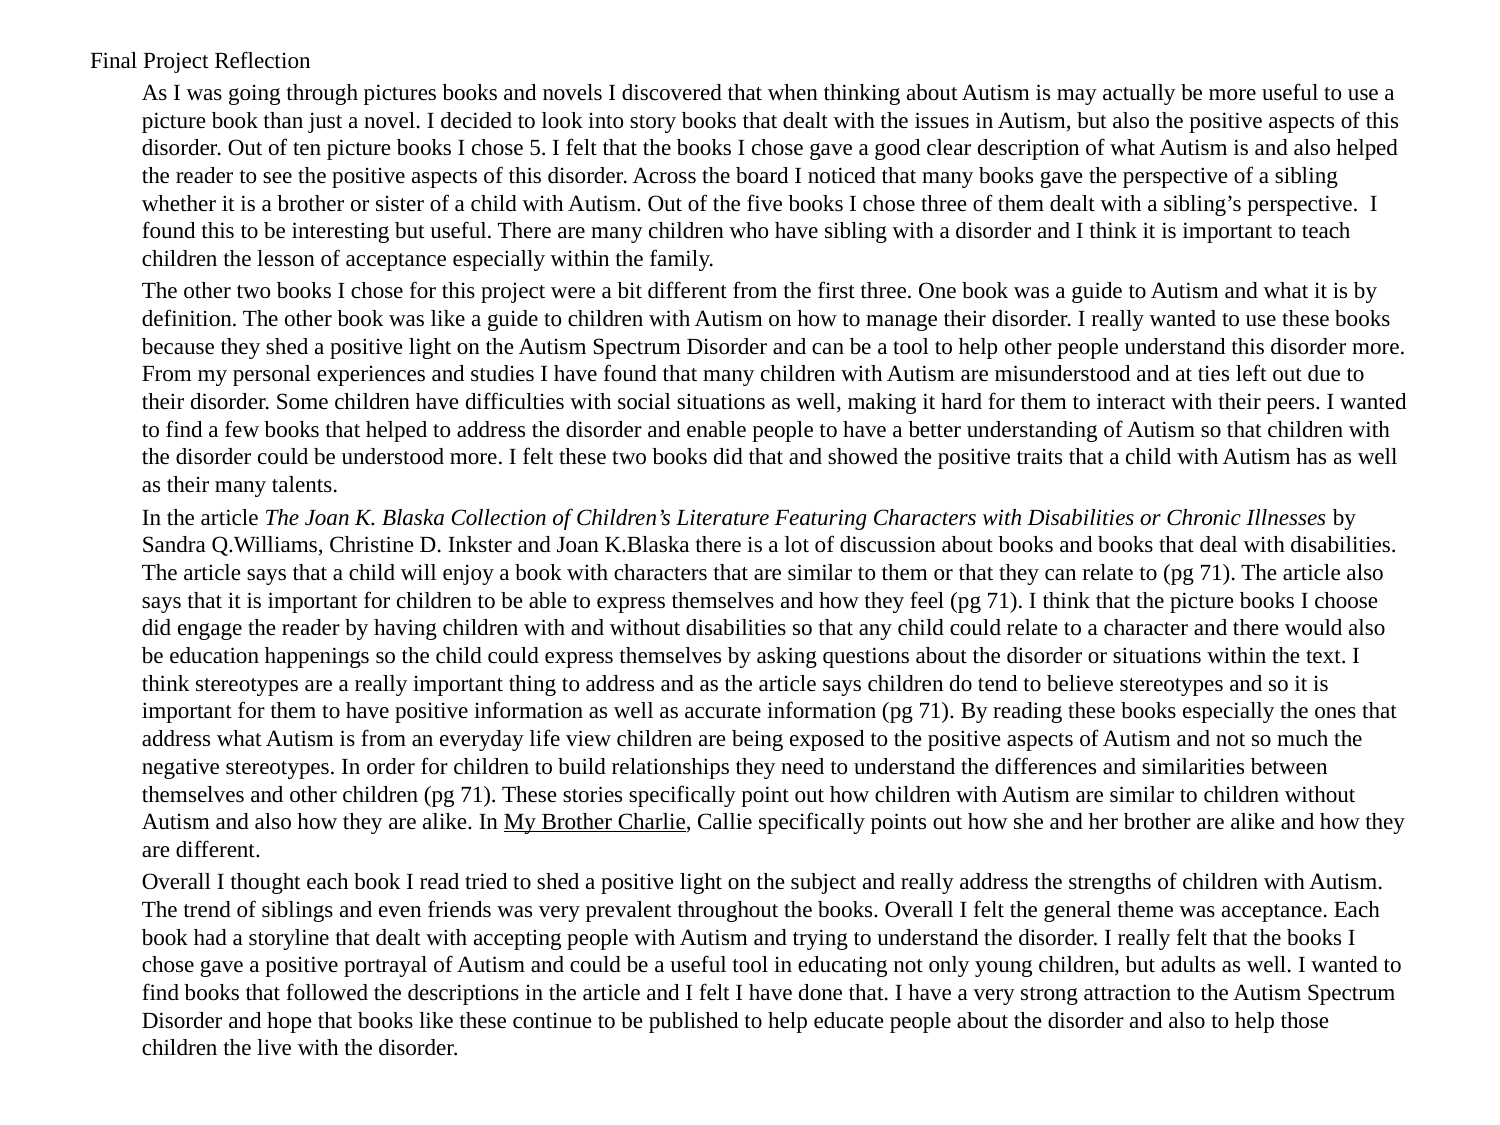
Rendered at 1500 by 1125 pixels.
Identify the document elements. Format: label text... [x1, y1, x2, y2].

list Final Project Reflection As I was going through pictures books and novels I discovered that when thinking about Autism is may actually be more useful to use a picture book than just a novel. I decided to look into story books that dealt with the issues in Autism, but also the positive aspects of this disorder. Out of ten picture books I chose 5. I felt that the books I chose gave a good clear description of what Autism is and also helped the reader to see the positive aspects of this disorder. Across the board I noticed that many books gave the perspective of a sibling whether it is a brother or sister of a child with Autism. Out of the five books I chose three of them dealt with a sibling’s perspective. I found this to be interesting but useful. There are many children who have sibling with a disorder and I think it is important to teach children the lesson of acceptance especially within the family. The other two books I chose for this project were a bit different from the first three. One book was a guide to Autism and what it is by definition. The other book was like a guide to children with Autism on how to manage their disorder. I really wanted to use these books because they shed a positive light on the Autism Spectrum Disorder and can be a tool to help other people understand this disorder more. From my personal experiences and studies I have found that many children with Autism are misunderstood and at ties left out due to their disorder. Some children have difficulties with social situations as well, making it hard for them to interact with their peers. I wanted to find a few books that helped to address the disorder and enable people to have a better understanding of Autism so that children with the disorder could be understood more. I felt these two books did that and showed the positive traits that a child with Autism has as well as their many talents. In the article The Joan K. Blaska Collection of Children’s Literature Featuring Characters with Disabilities or Chronic Illnesses by Sandra Q.Williams, Christine D. Inkster and Joan K.Blaska there is a lot of discussion about books and books that deal with disabilities. The article says that a child will enjoy a book with characters that are similar to them or that they can relate to (pg 71). The article also says that it is important for children to be able to express themselves and how they feel (pg 71). I think that the picture books I choose did engage the reader by having children with and without disabilities so that any child could relate to a character and there would also be education happenings so the child could express themselves by asking questions about the disorder or situations within the text. I think stereotypes are a really important thing to address and as the article says children do tend to believe stereotypes and so it is important for them to have positive information as well as accurate information (pg 71). By reading these books especially the ones that address what Autism is from an everyday life view children are being exposed to the positive aspects of Autism and not so much the negative stereotypes. In order for children to build relationships they need to understand the differences and similarities between themselves and other children (pg 71). These stories specifically point out how children with Autism are similar to children without Autism and also how they are alike. In My Brother Charlie, Callie specifically points out how she and her brother are alike and how they are different. Overall I thought each book I read tried to shed a positive light on the subject and really address the strengths of children with Autism. The trend of siblings and even friends was very prevalent throughout the books. Overall I felt the general theme was acceptance. Each book had a storyline that dealt with accepting people with Autism and trying to understand the disorder. I really felt that the books I chose gave a positive portrayal of Autism and could be a useful tool in educating not only young children, but adults as well. I wanted to find books that followed the descriptions in the article and I felt I have done that. I have a very strong attraction to the Autism Spectrum Disorder and hope that books like these continue to be published to help educate people about the disorder and also to help those children the live with the disorder. [75, 37, 1425, 1075]
